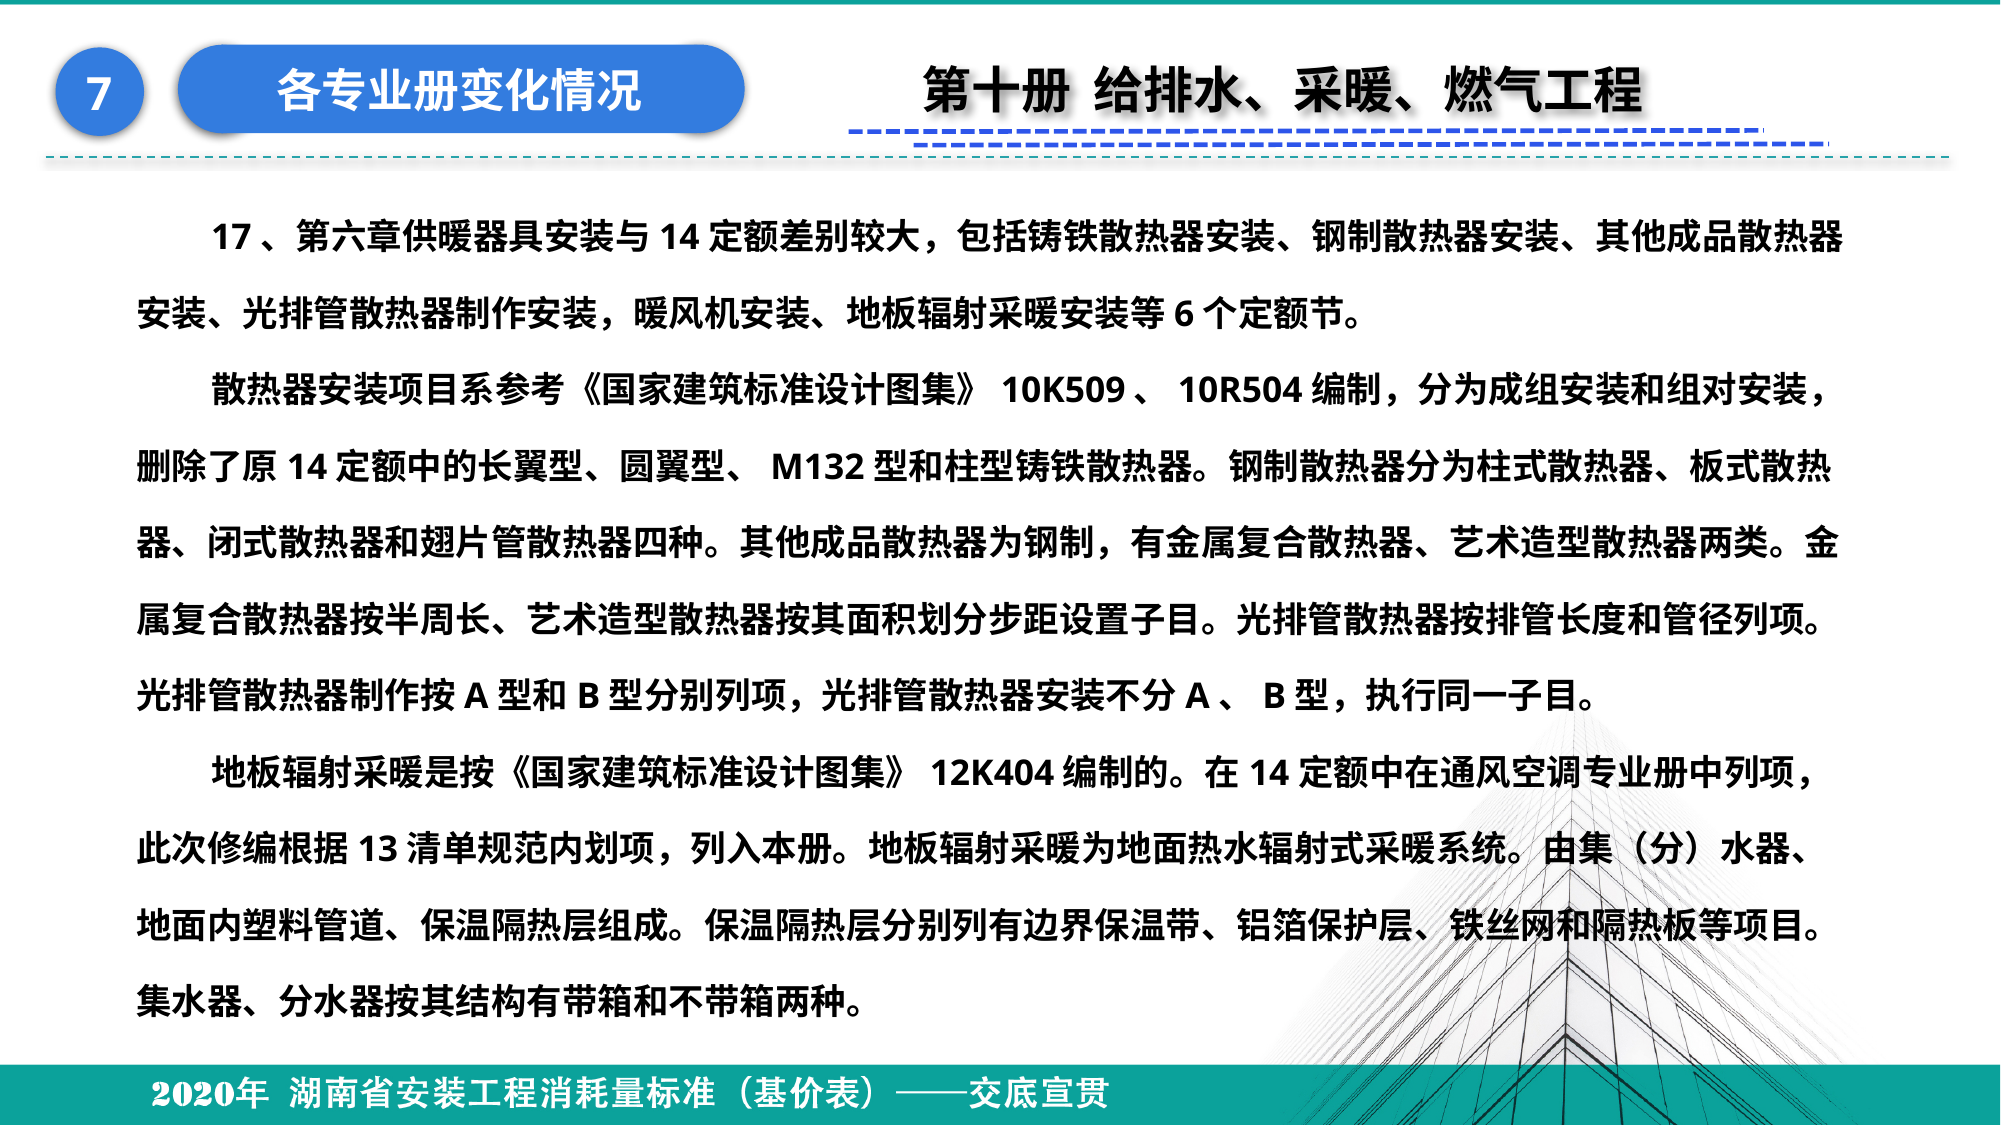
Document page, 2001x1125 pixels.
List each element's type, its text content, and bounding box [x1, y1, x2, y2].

text_box 17、第六章供暖器具安装与14定额差别较大，包括铸铁散热器安装、钢制散热器安装、其他成品散热器安装、光排管散热器制作安装，暖风机安装、地板辐射采暖安装等6个定额节。 散热器安装项目系参考《国家建筑标准设计图集》10K509、10R504编制，分为成组安装和组对安装，删除了原14定额中的长翼型、圆翼型、M132型和柱型铸铁散热器。钢制散热器分为柱式散热器、板式散热器、闭式散热器和翅片管散热器四种。其他成品散热器为钢制，有金属复合散热器、艺术造型散热器两类。金属复合散热器按半周长、艺术造型散热器按其面积划分步距设置子目。光排管散热器按排管长度和管径列项。光排管散热器制作按A型和B型分别列项，光排管散热器安装不分A、B型，执行同一子目。 地板辐射采暖是按《国家建筑标准设计图集》12K404编制的。在14定额中在通风空调专业册中列项，此次修编根据13清单规范内划项，列入本册。地板辐射采暖为地面热水辐射式采暖系统。由集（分）水器、地面内塑料管道、保温隔热层组成。保温隔热层分别列有边界保温带、铝箔保护层、铁丝网和隔热板等项目。集水器、分水器按其结构有带箱和不带箱两种。 [121, 172, 1864, 1030]
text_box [45, 44, 1955, 158]
slide_number [1918, 0, 2000, 52]
picture [0, 0, 2001, 1125]
